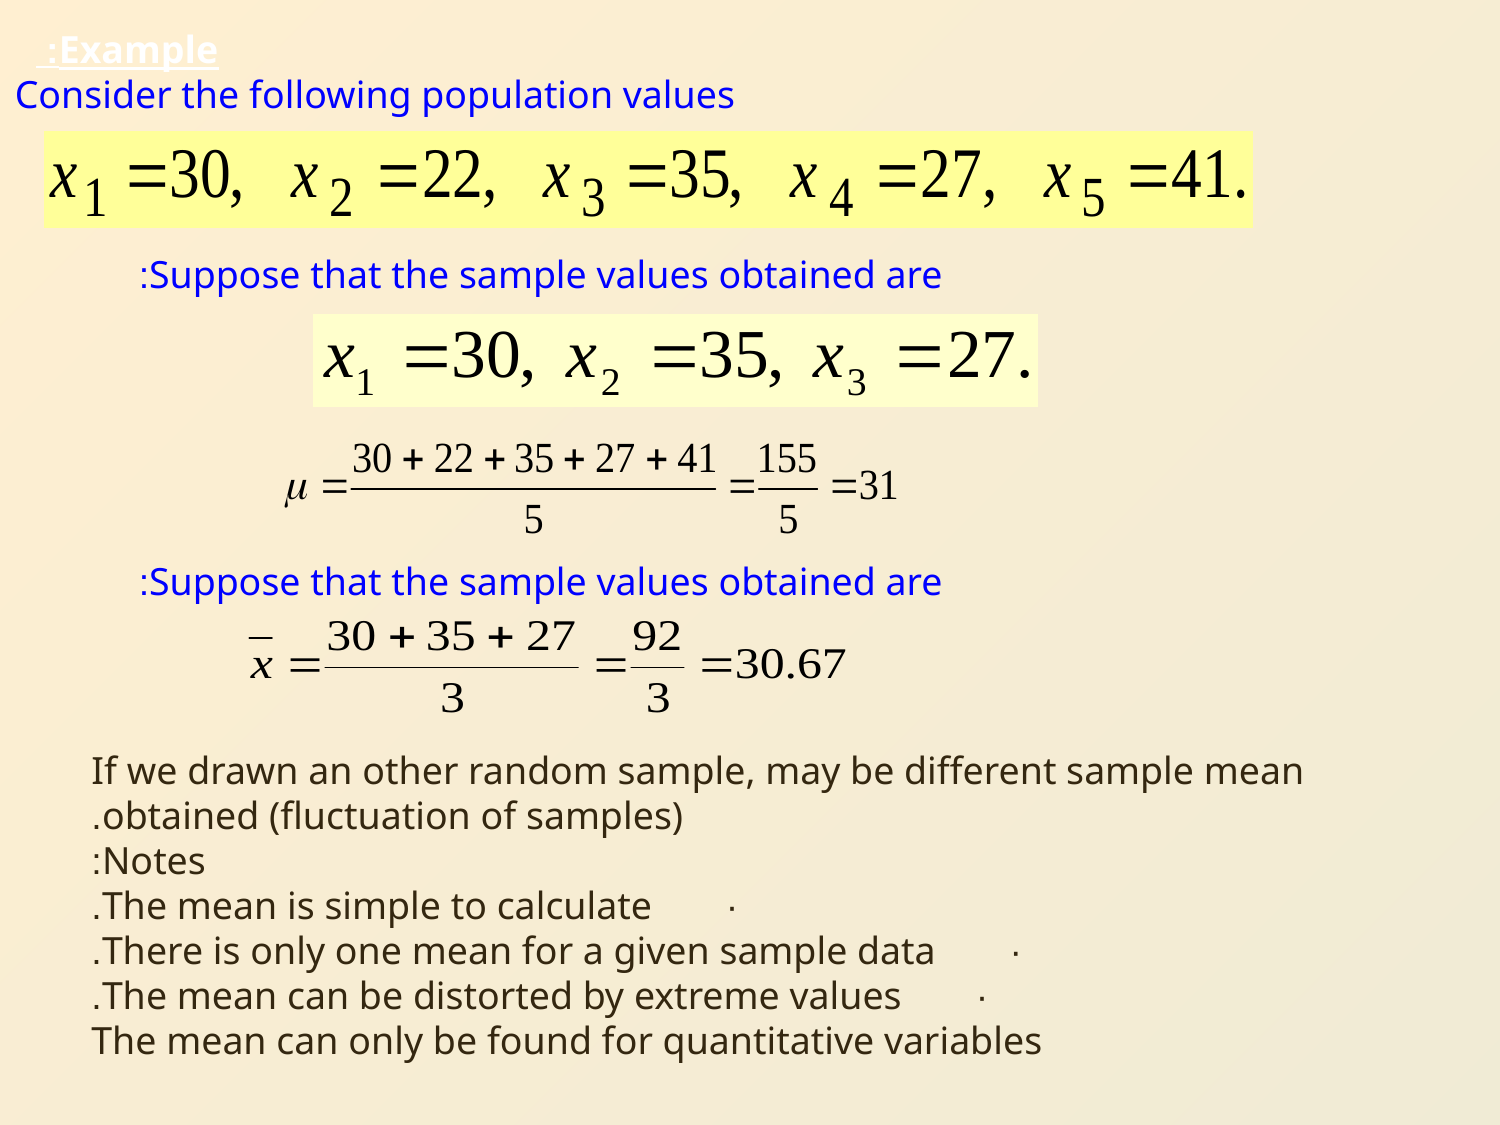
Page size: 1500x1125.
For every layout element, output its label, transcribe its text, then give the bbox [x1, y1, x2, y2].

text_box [241, 609, 855, 723]
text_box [43, 130, 1254, 229]
text_box Suppose that the sample values obtained are: [123, 550, 1199, 611]
text_box Suppose that the sample values obtained are: [123, 243, 1199, 304]
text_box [312, 314, 1039, 408]
text_box If we drawn an other random sample, may be different sample mean obtained (fluctuation of samples). Notes: · The mean is simple to calculate. · There is only one mean for a given sample data. · The mean can be distorted by extreme values. The mean can only be found for quantitative variables [76, 739, 1440, 1070]
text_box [277, 432, 903, 543]
text_box Example: Consider the following population values [0, 18, 1258, 124]
